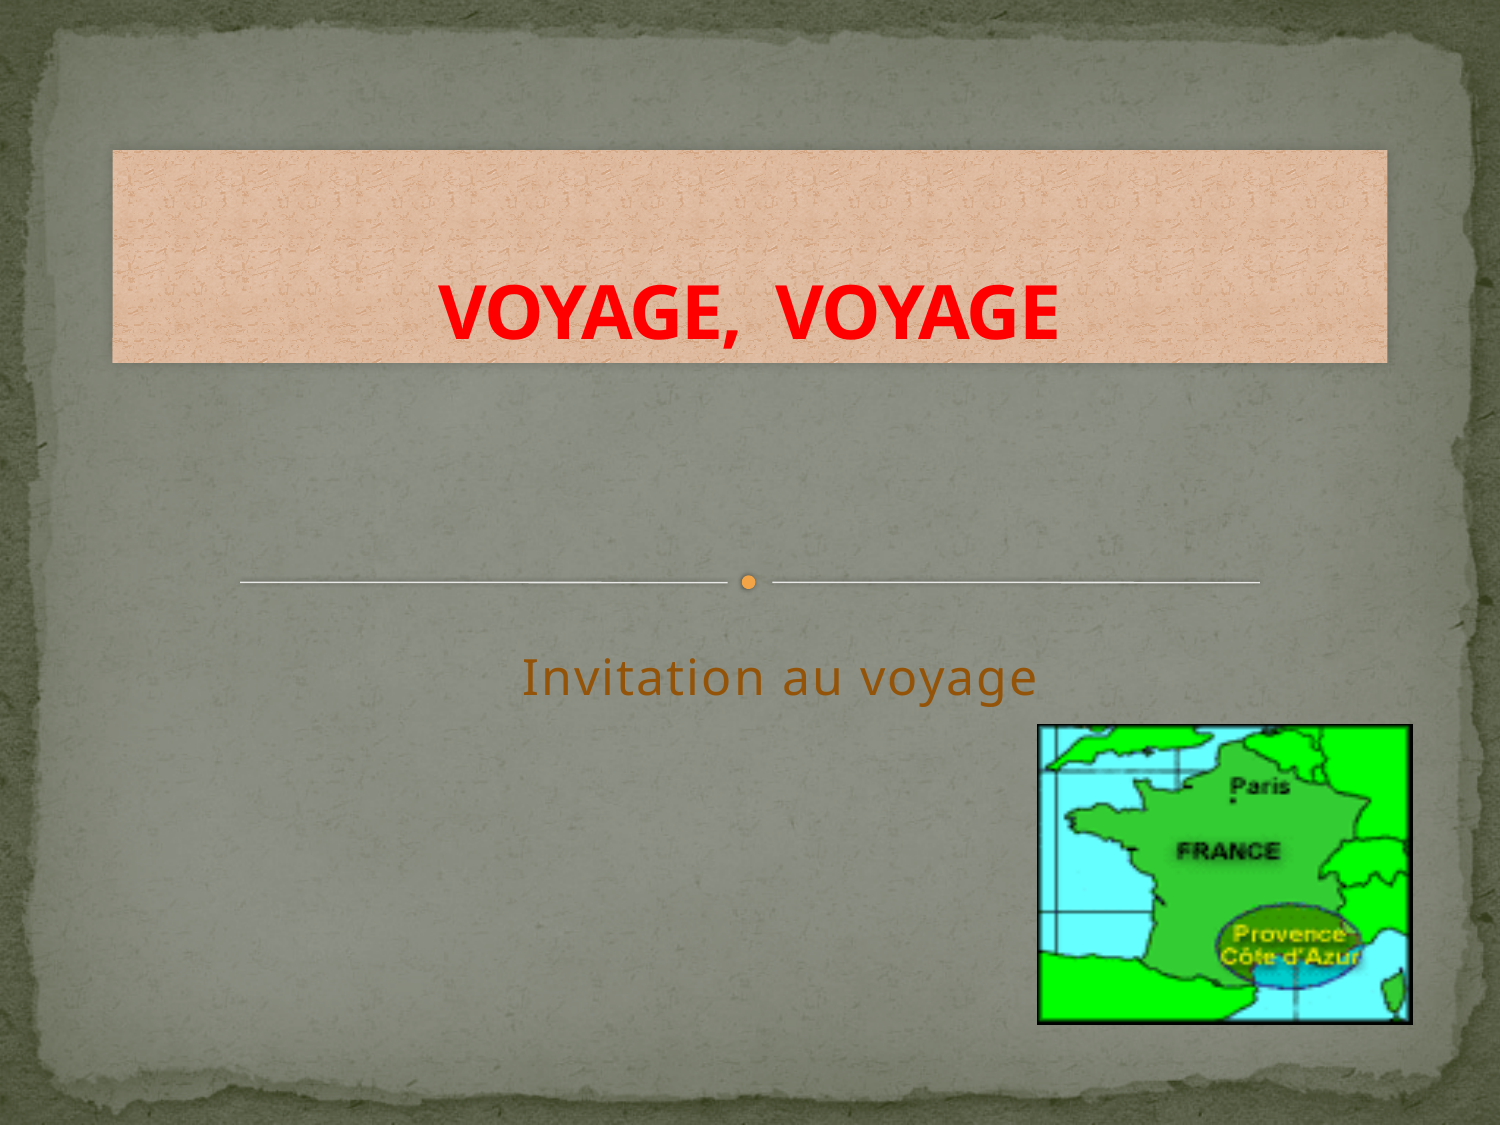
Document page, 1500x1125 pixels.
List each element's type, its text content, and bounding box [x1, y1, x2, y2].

picture [1037, 724, 1413, 1025]
subtitle Invitation au voyage [225, 637, 1275, 825]
title VOYAGE, VOYAGE [111, 149, 1388, 363]
